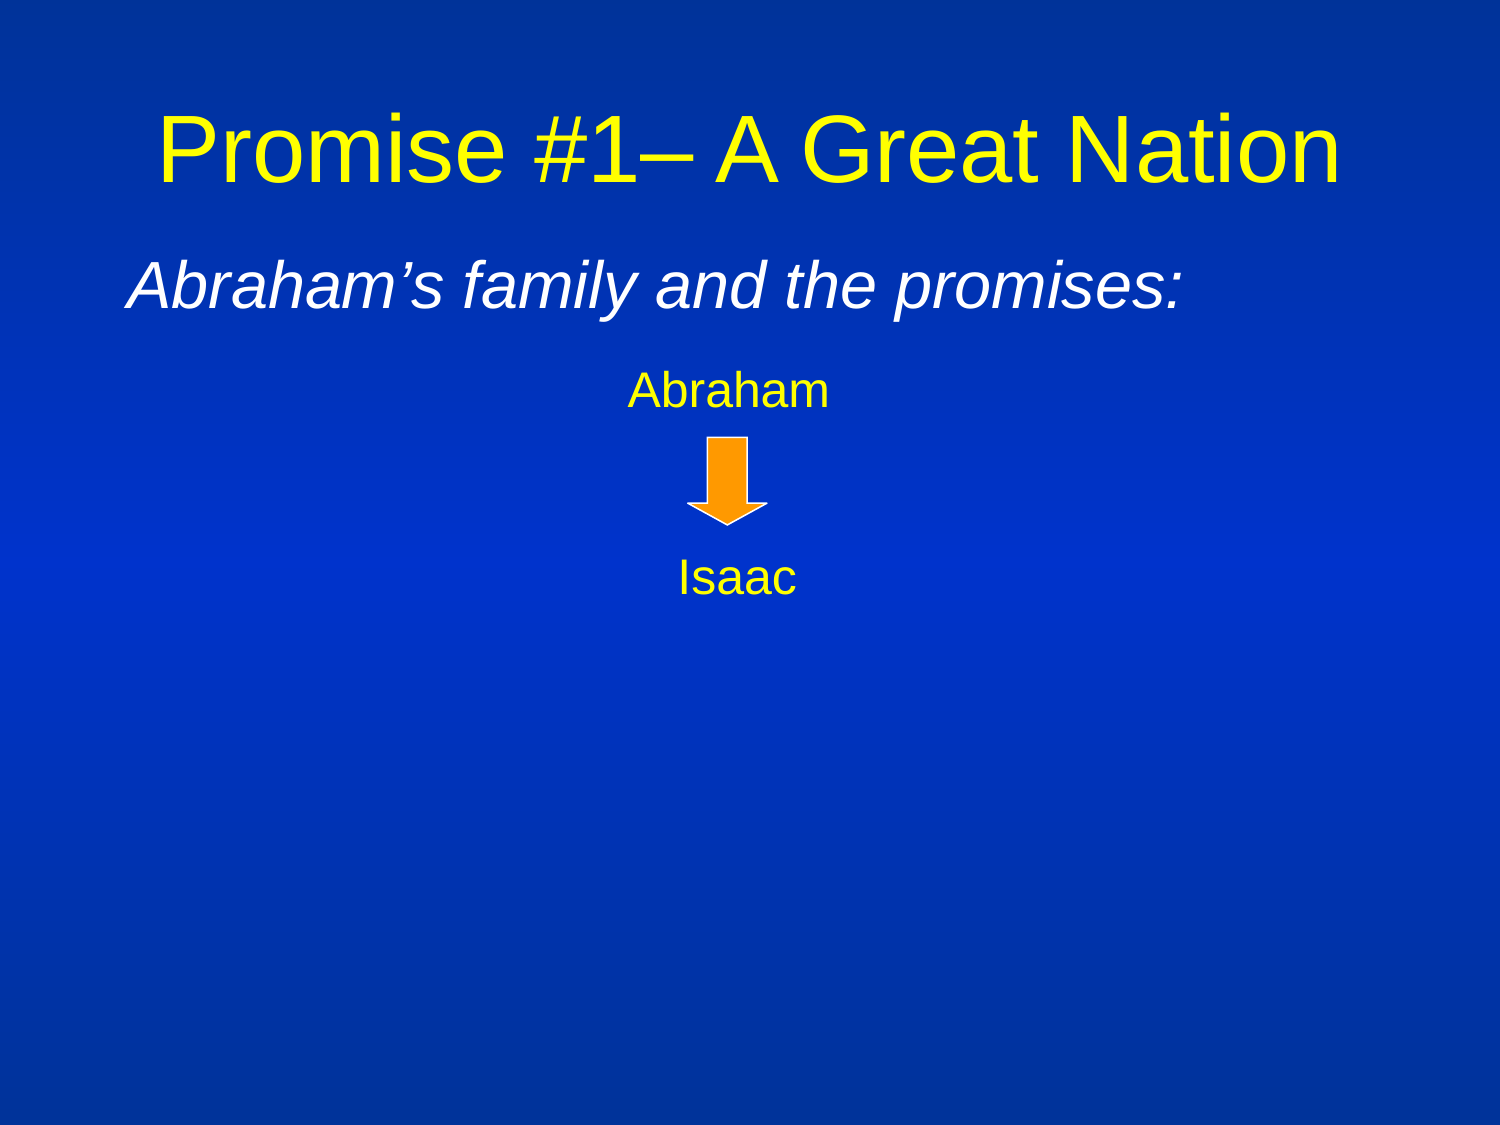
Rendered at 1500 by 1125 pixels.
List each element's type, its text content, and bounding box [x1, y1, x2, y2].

text_box Abraham [612, 349, 846, 425]
list Abraham’s family and the promises: [112, 249, 1388, 338]
text_box [687, 437, 768, 525]
text_box Isaac [662, 537, 812, 613]
title Promise #1– A Great Nation [37, 50, 1463, 238]
